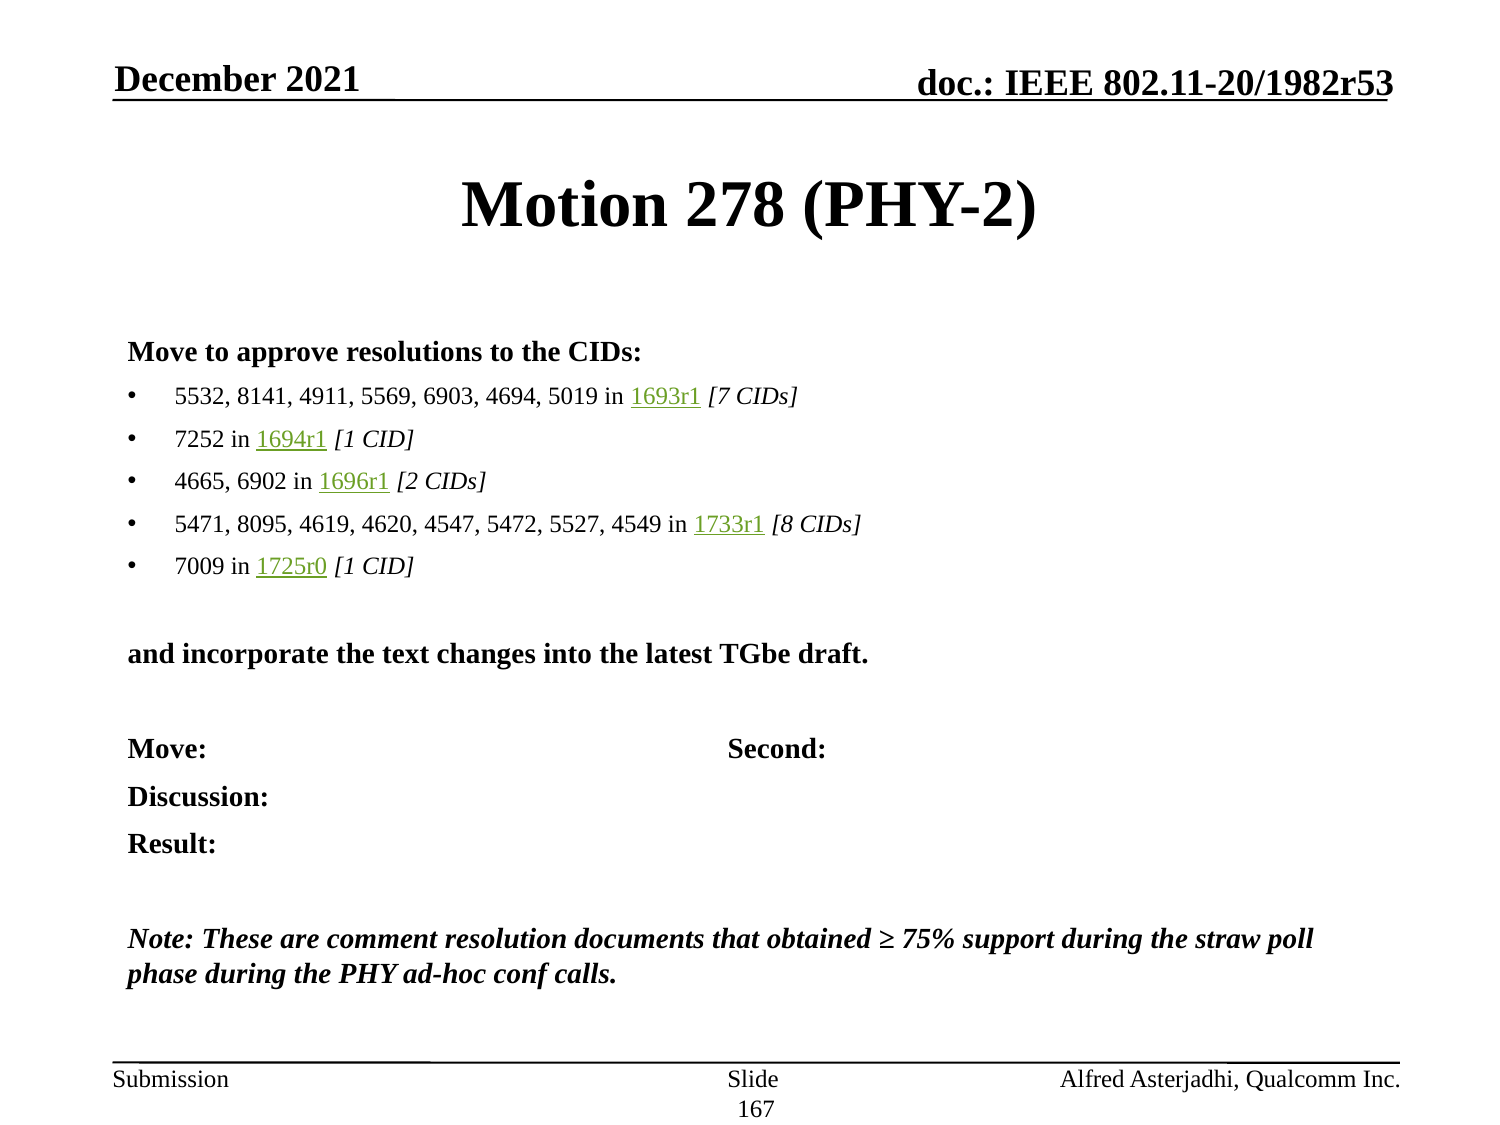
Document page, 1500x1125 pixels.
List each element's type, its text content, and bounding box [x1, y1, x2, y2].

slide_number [114, 54, 423, 100]
title Motion 278 (PHY-2) [112, 112, 1388, 288]
list Move to approve resolutions to the CIDs: 5532, 8141, 4911, 5569, 6903, 4694, 5019 in 1693r1 [7 CIDs] 7252 in 1694r1 [1 CID] 4665, 6902 in 1696r1 [2 CIDs] 5471, 8095, 4619, 4620, 4547, 5472, 5527, 4549 in 1733r1 [8 CIDs] 7009 in 1725r0 [1 CID] and incorporate the text changes into the latest TGbe draft. Move: Second: Discussion: Result: Note: These are comment resolution documents that obtained ≥ 75% support during the straw poll phase during the PHY ad-hoc conf calls. [112, 324, 1388, 1063]
footer Alfred Asterjadhi, Qualcomm Inc. [878, 1061, 1402, 1093]
slide_number Slide 167 [712, 1061, 800, 1123]
